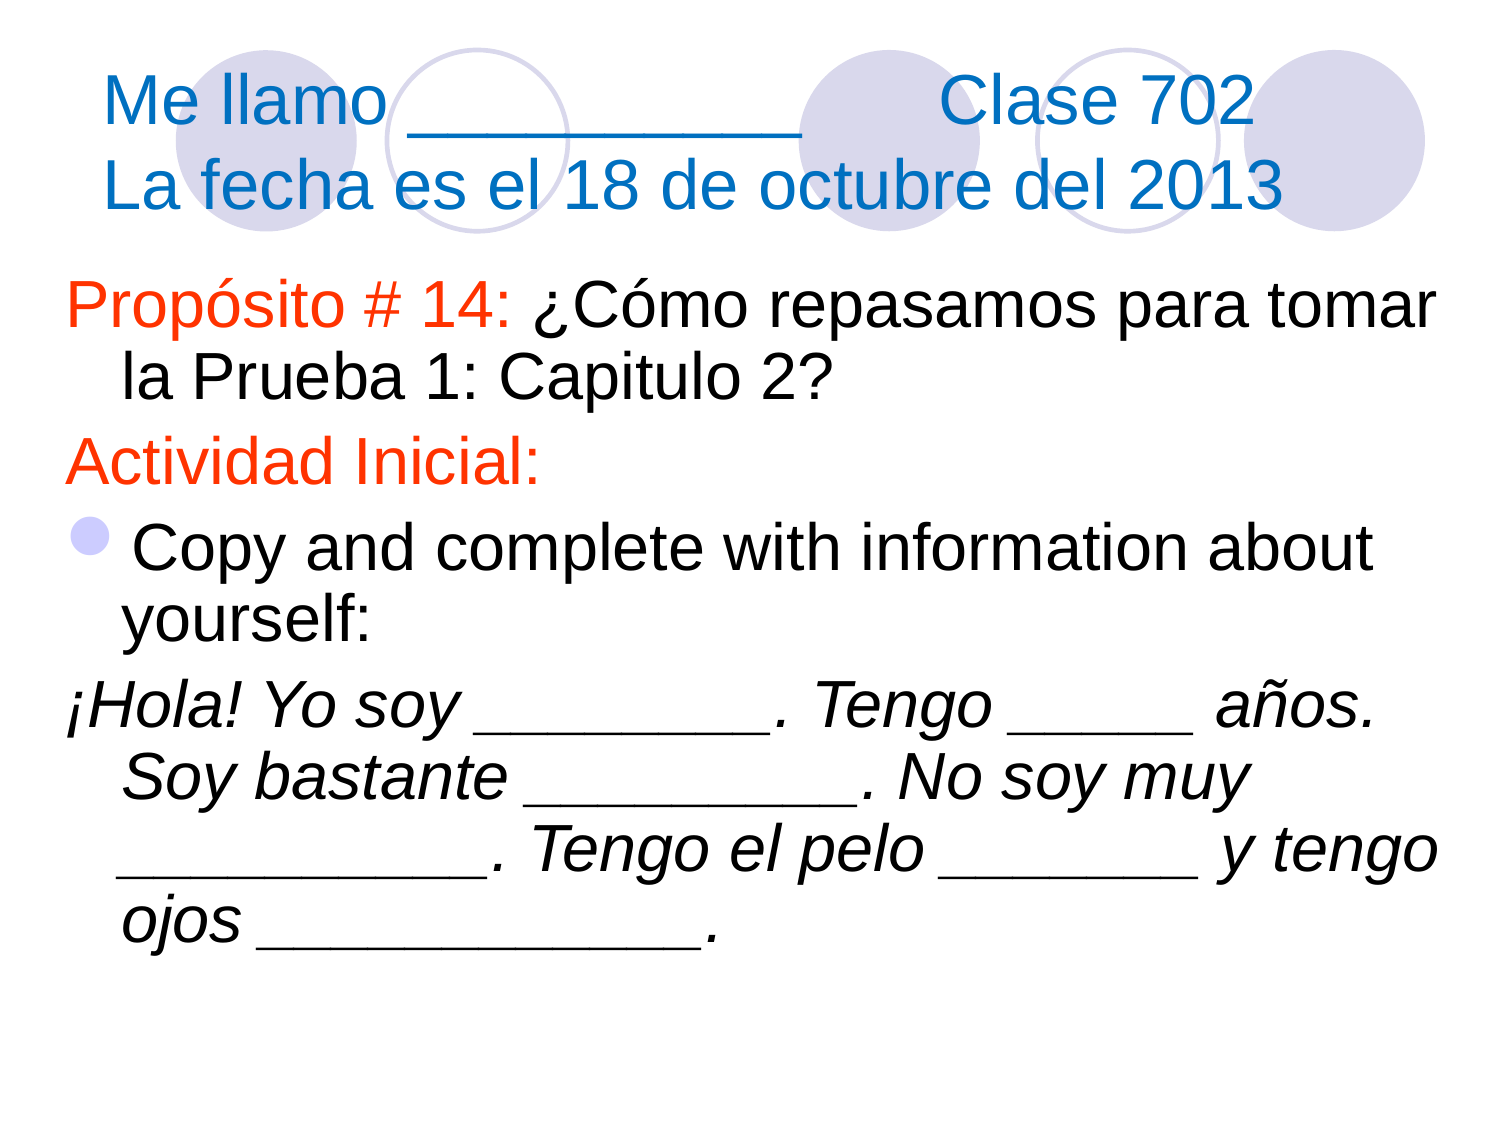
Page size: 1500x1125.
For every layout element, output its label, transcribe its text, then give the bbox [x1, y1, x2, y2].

title Me llamo __________ Clase 702 La fecha es el 18 de octubre del 2013 [87, 45, 1363, 233]
list Propósito # 14: ¿Cómo repasamos para tomar la Prueba 1: Capitulo 2? Actividad Inicial: Copy and complete with information about yourself: ¡Hola! Yo soy ________. Tengo _____ años. Soy bastante _________. No soy muy __________. Tengo el pelo _______ y tengo ojos ____________. [50, 262, 1475, 1006]
